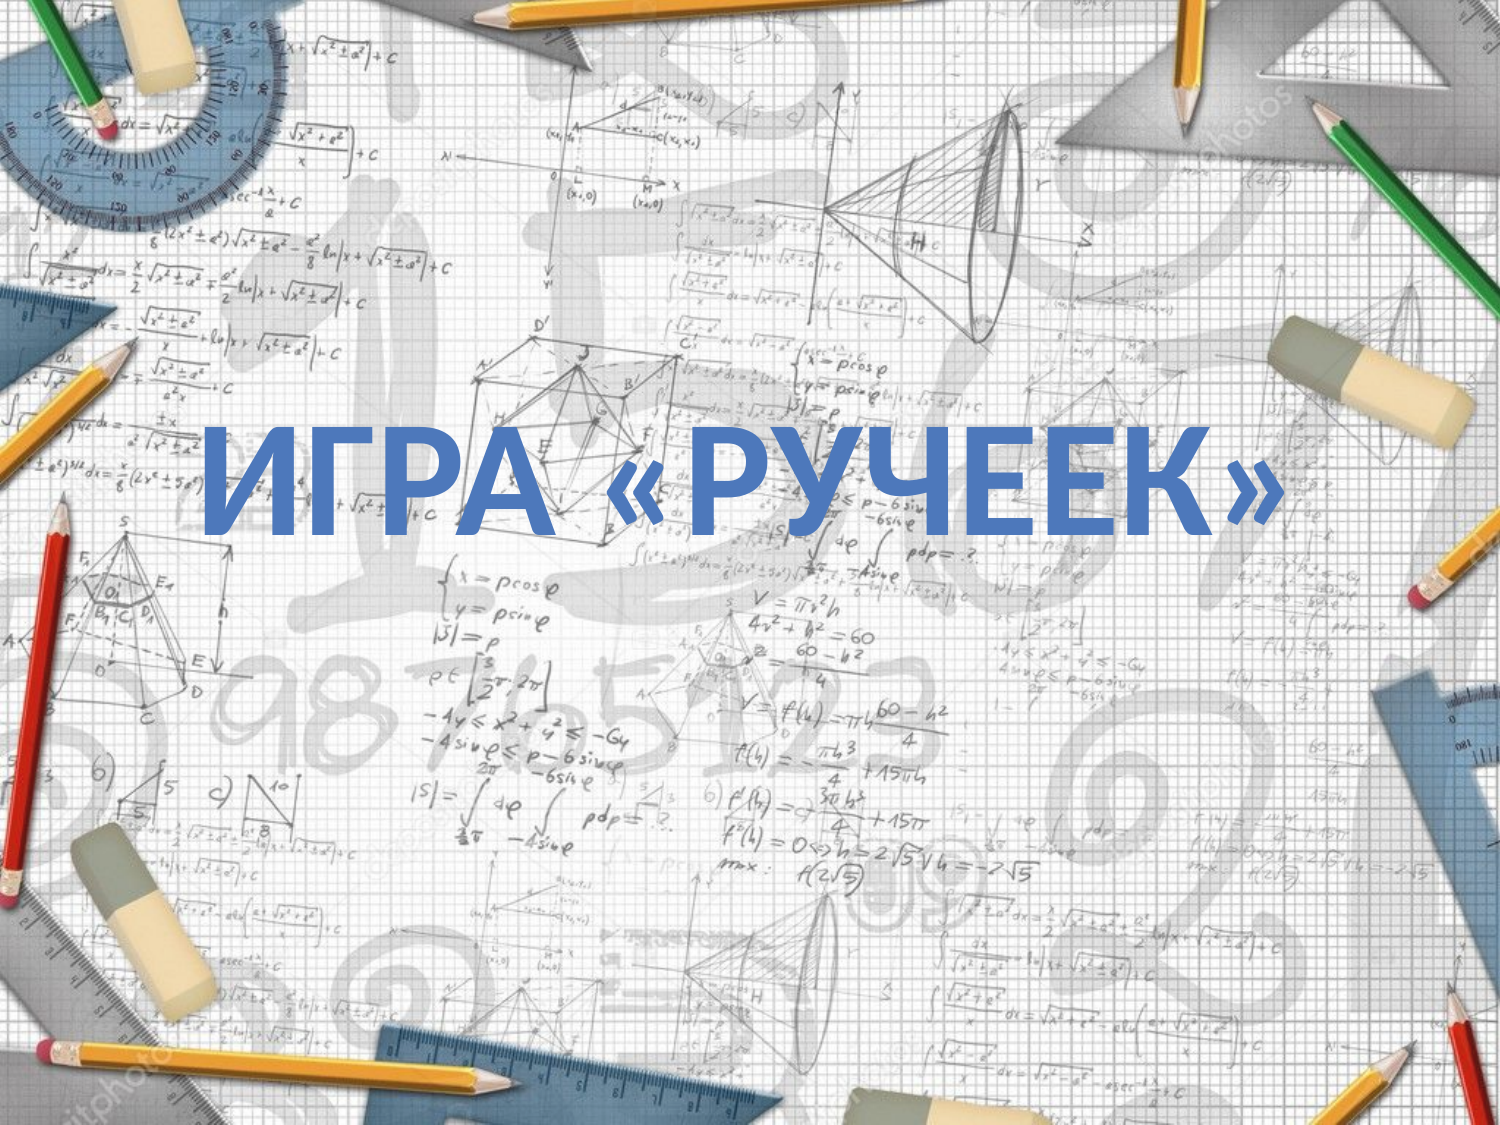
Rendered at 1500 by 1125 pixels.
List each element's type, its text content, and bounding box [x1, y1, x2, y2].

picture [0, 0, 1500, 1125]
text_box Игра «Ручеек» [180, 361, 1320, 577]
